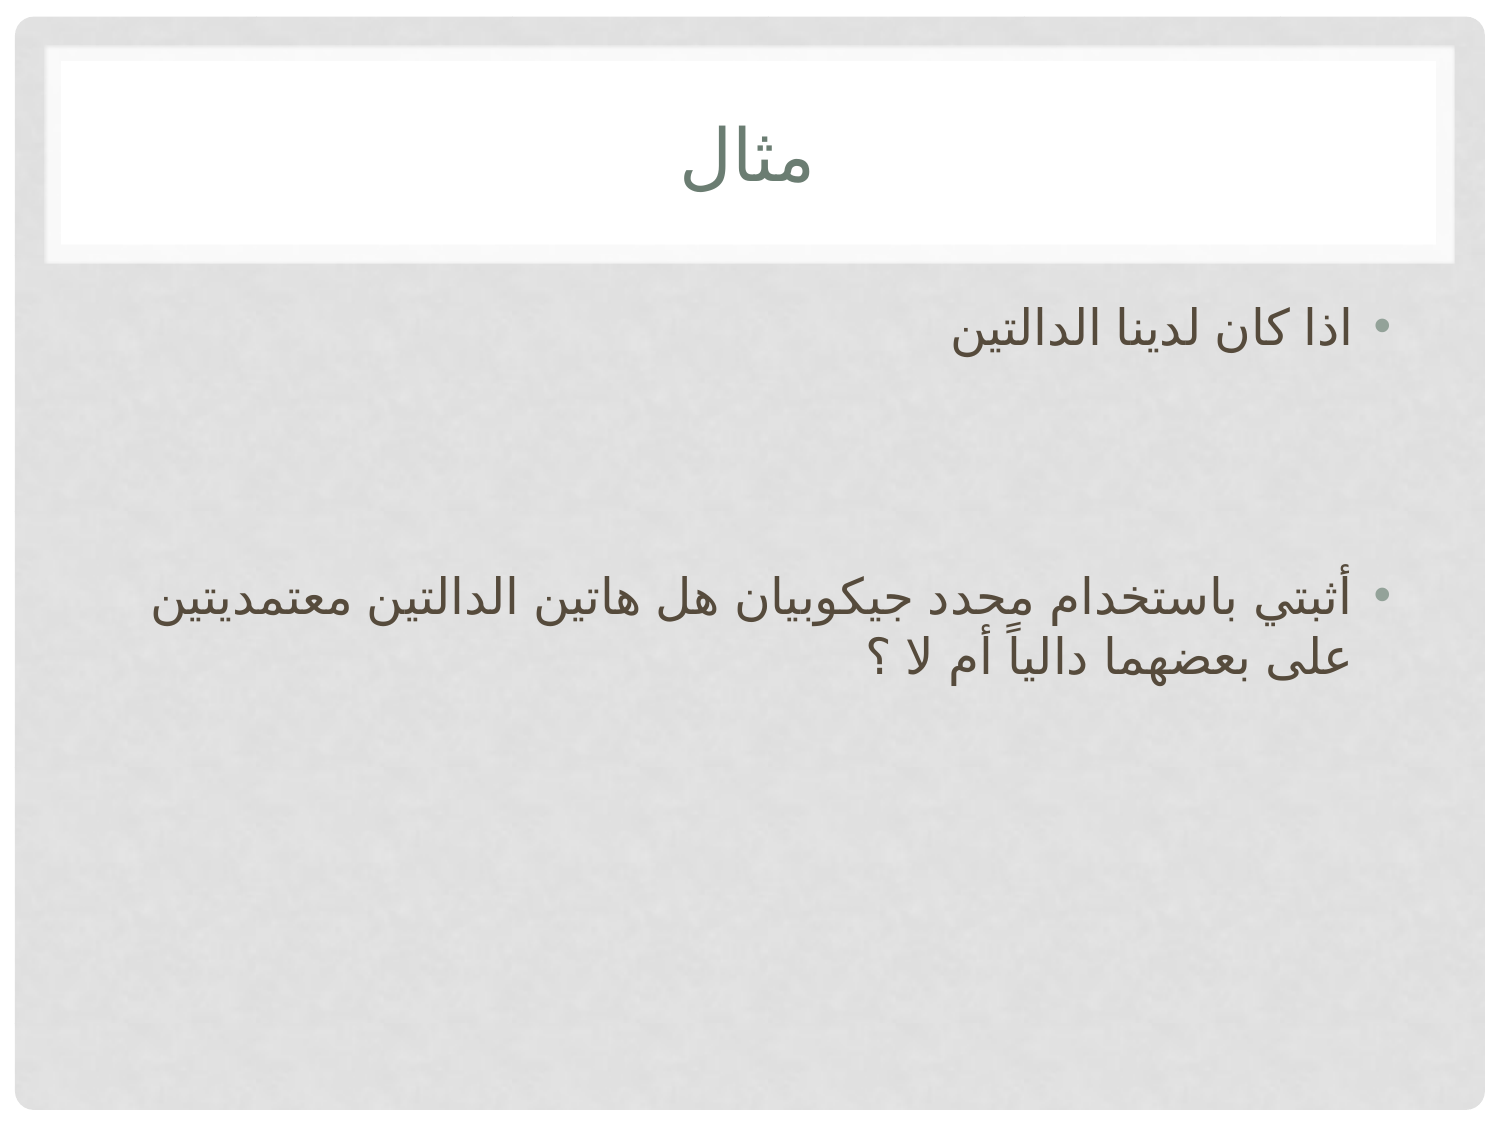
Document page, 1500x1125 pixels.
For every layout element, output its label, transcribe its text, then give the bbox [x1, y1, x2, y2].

title مثال [69, 66, 1425, 238]
